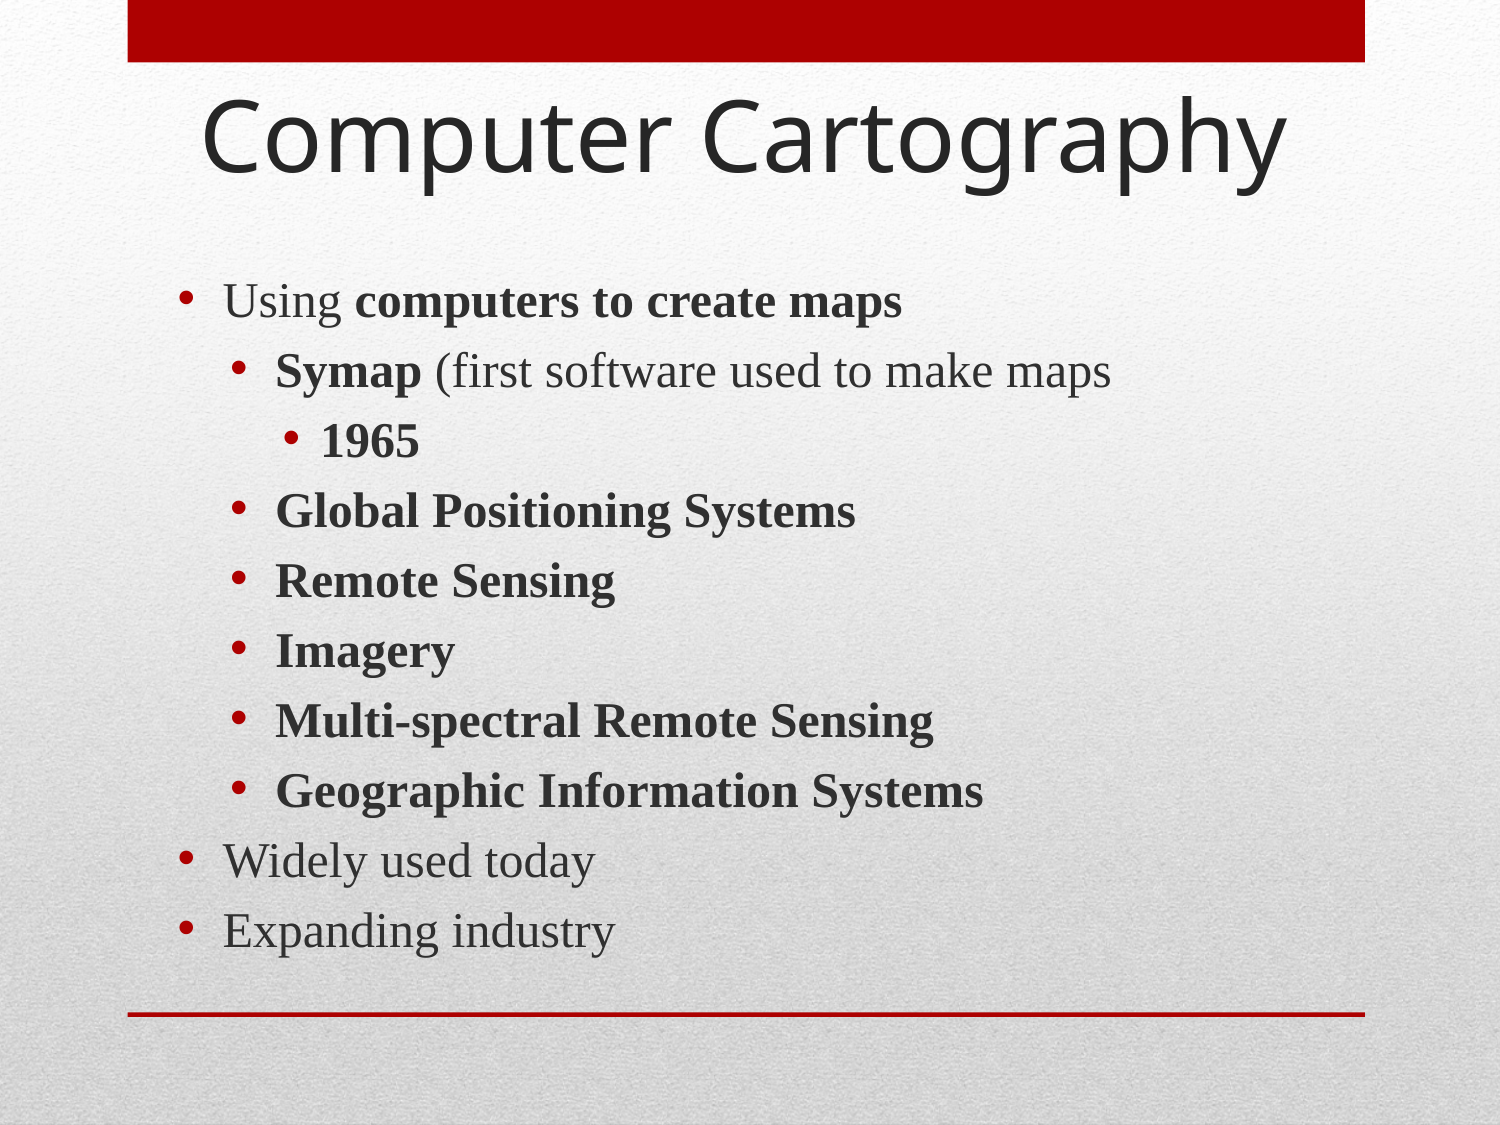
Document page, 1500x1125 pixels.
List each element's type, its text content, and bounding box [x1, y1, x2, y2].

list Using computers to create maps Symap (first software used to make maps 1965 Global Positioning Systems Remote Sensing Imagery Multi-spectral Remote Sensing Geographic Information Systems Widely used today Expanding industry [162, 212, 1363, 1013]
title Computer Cartography [174, 12, 1313, 200]
